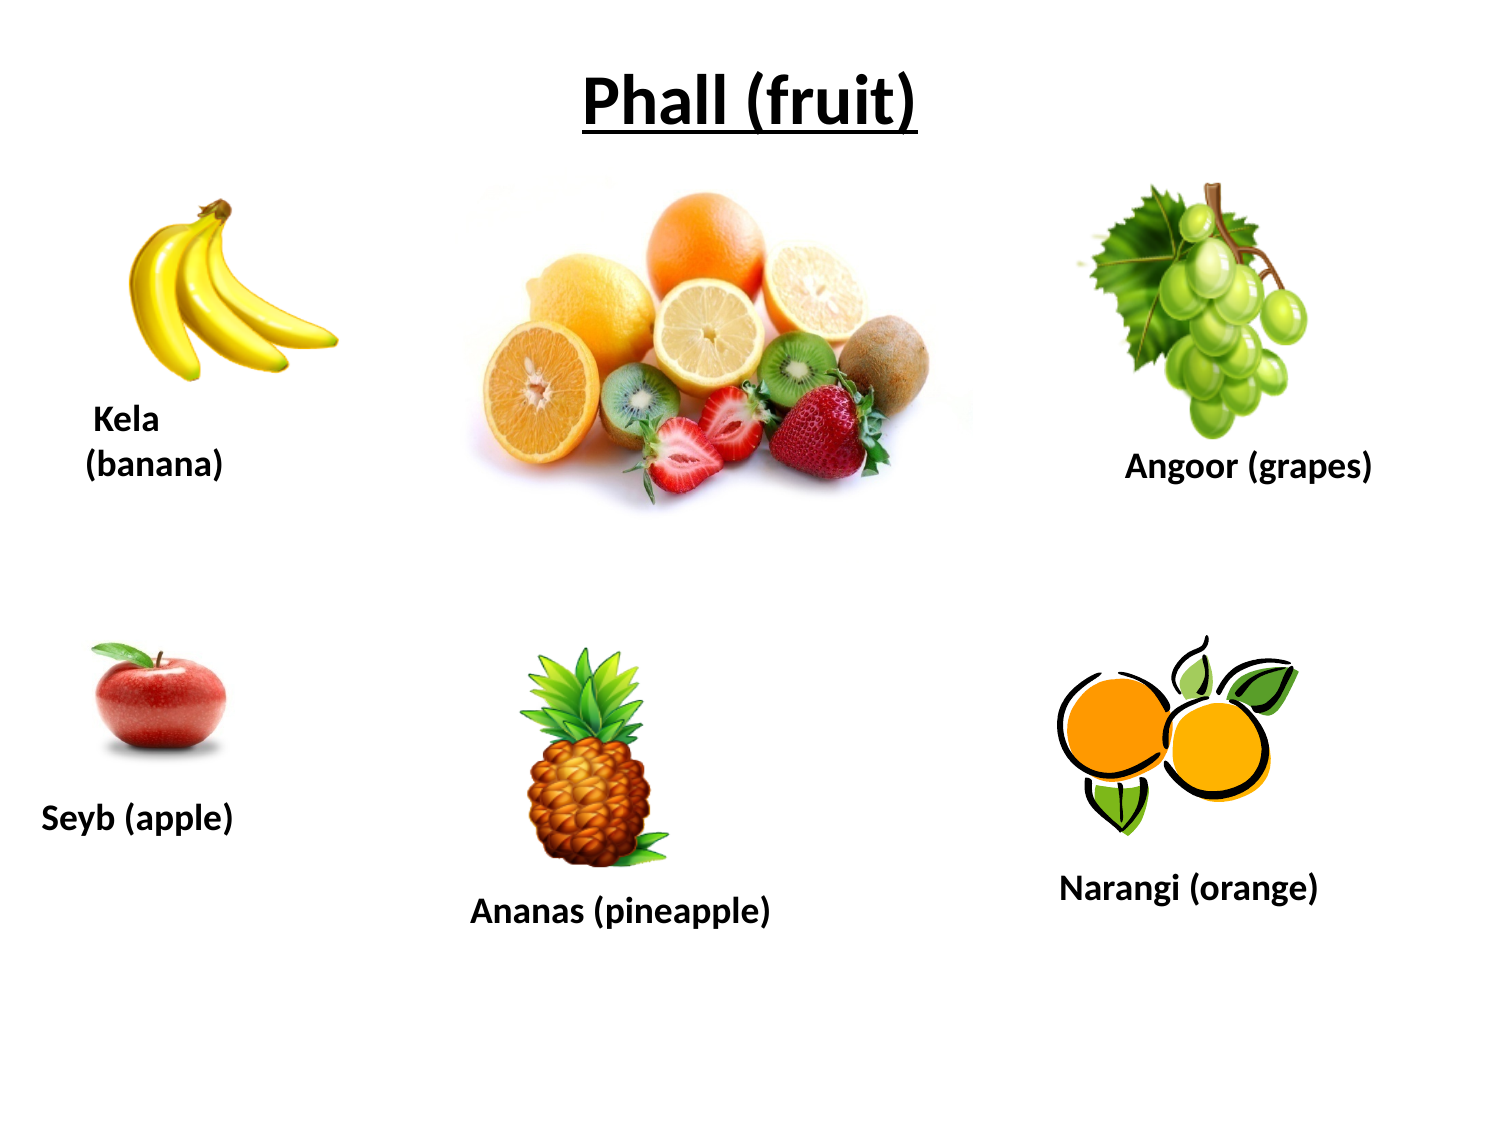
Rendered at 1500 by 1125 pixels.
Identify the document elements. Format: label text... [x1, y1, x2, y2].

text_box Narangi (orange) [1044, 855, 1335, 916]
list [433, 145, 973, 563]
text_box Ananas (pineapple) [446, 878, 787, 939]
text_box [269, 657, 1336, 973]
picture [81, 175, 364, 411]
picture [70, 585, 247, 792]
picture [1054, 632, 1302, 839]
text_box Angoor (grapes) [1101, 433, 1407, 494]
picture [1066, 175, 1348, 458]
picture [456, 644, 716, 878]
text_box Kela (banana) [70, 386, 317, 492]
text_box Seyb (apple) [1, 785, 250, 845]
title Phall (fruit) [75, 45, 1425, 233]
